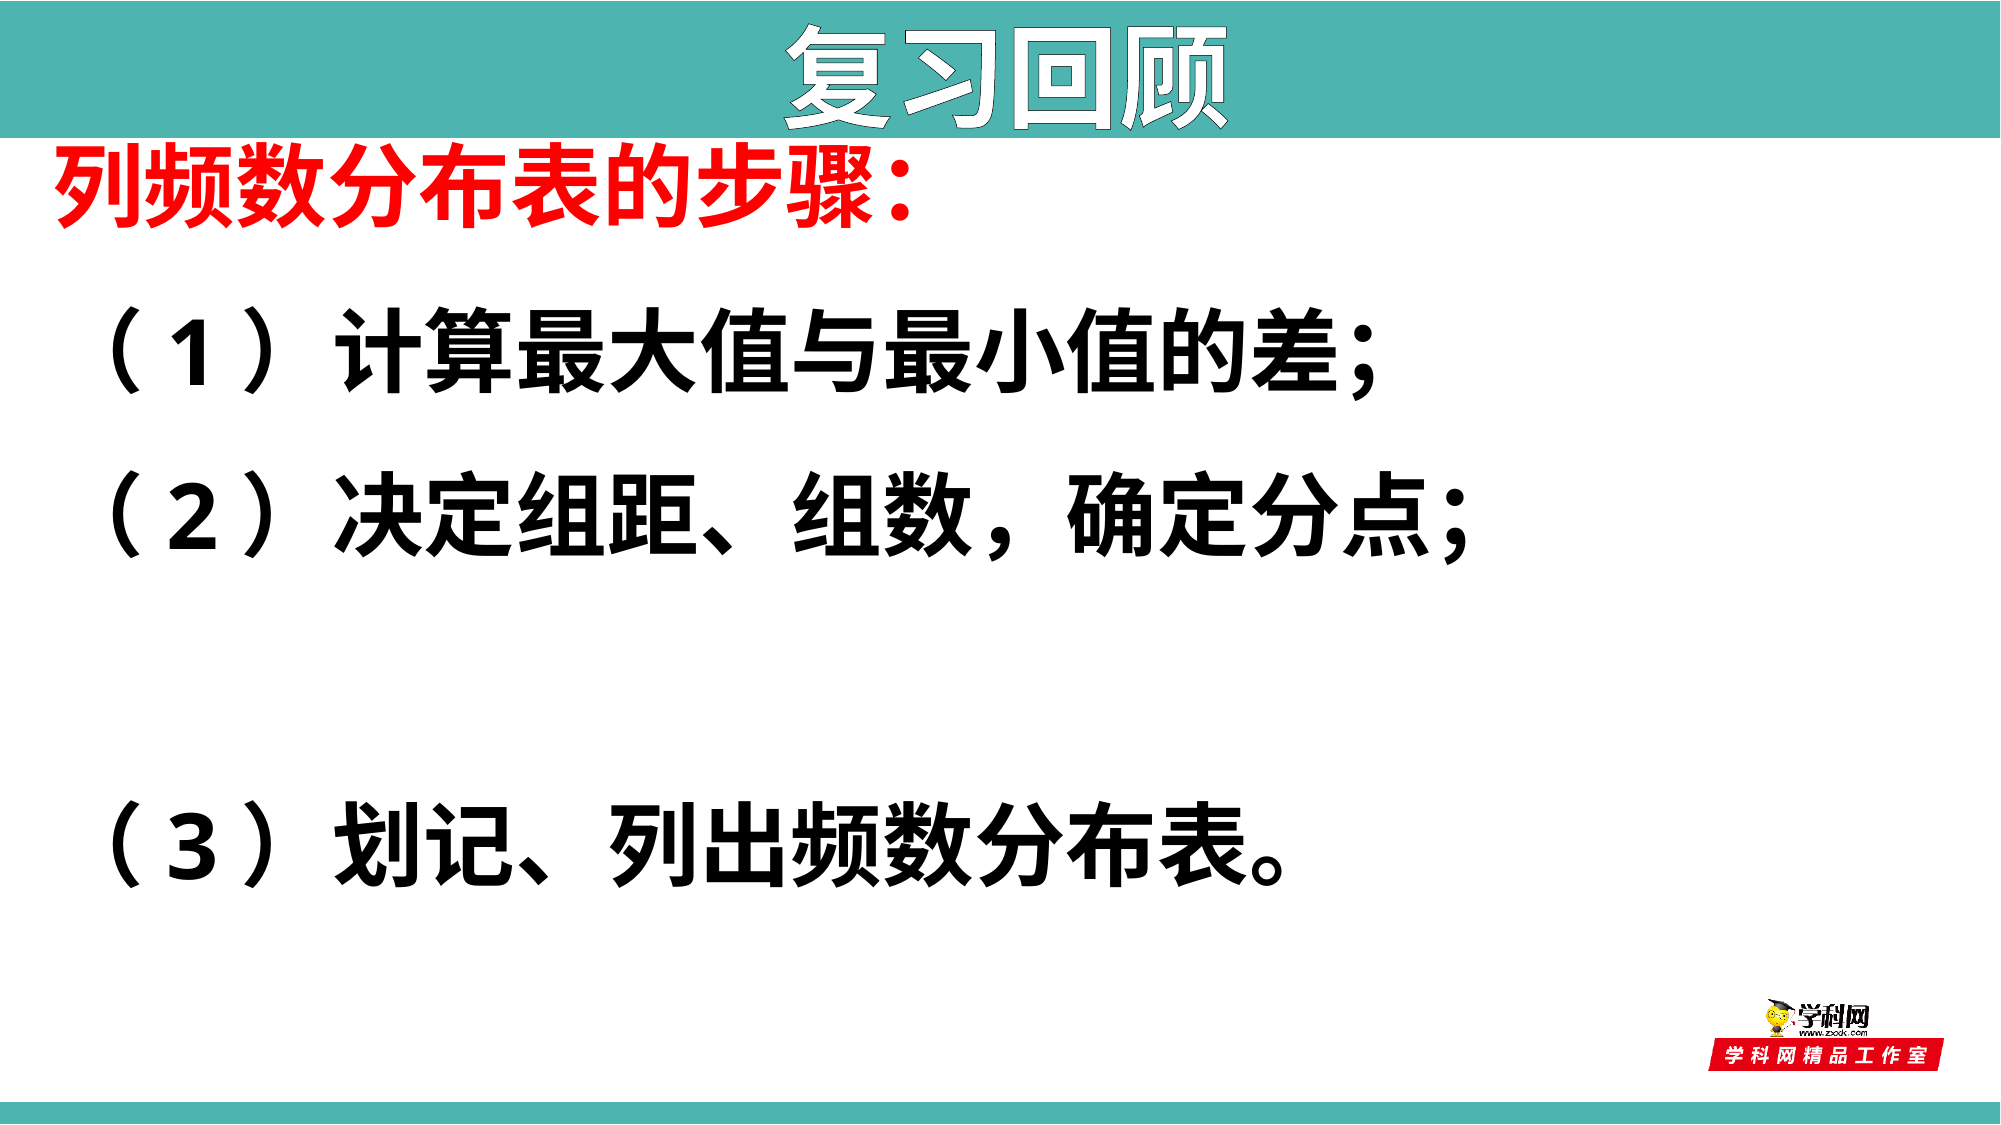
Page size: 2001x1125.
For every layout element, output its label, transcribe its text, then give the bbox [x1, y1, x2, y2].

text_box 复习回顾 [765, 0, 1247, 73]
text_box 列频数分布表的步骤： （1）计算最大值与最小值的差； （2）决定组距、组数，确定分点； （3）划记、列出频数分布表。 [52, 73, 1475, 899]
picture [0, 1, 2001, 1124]
